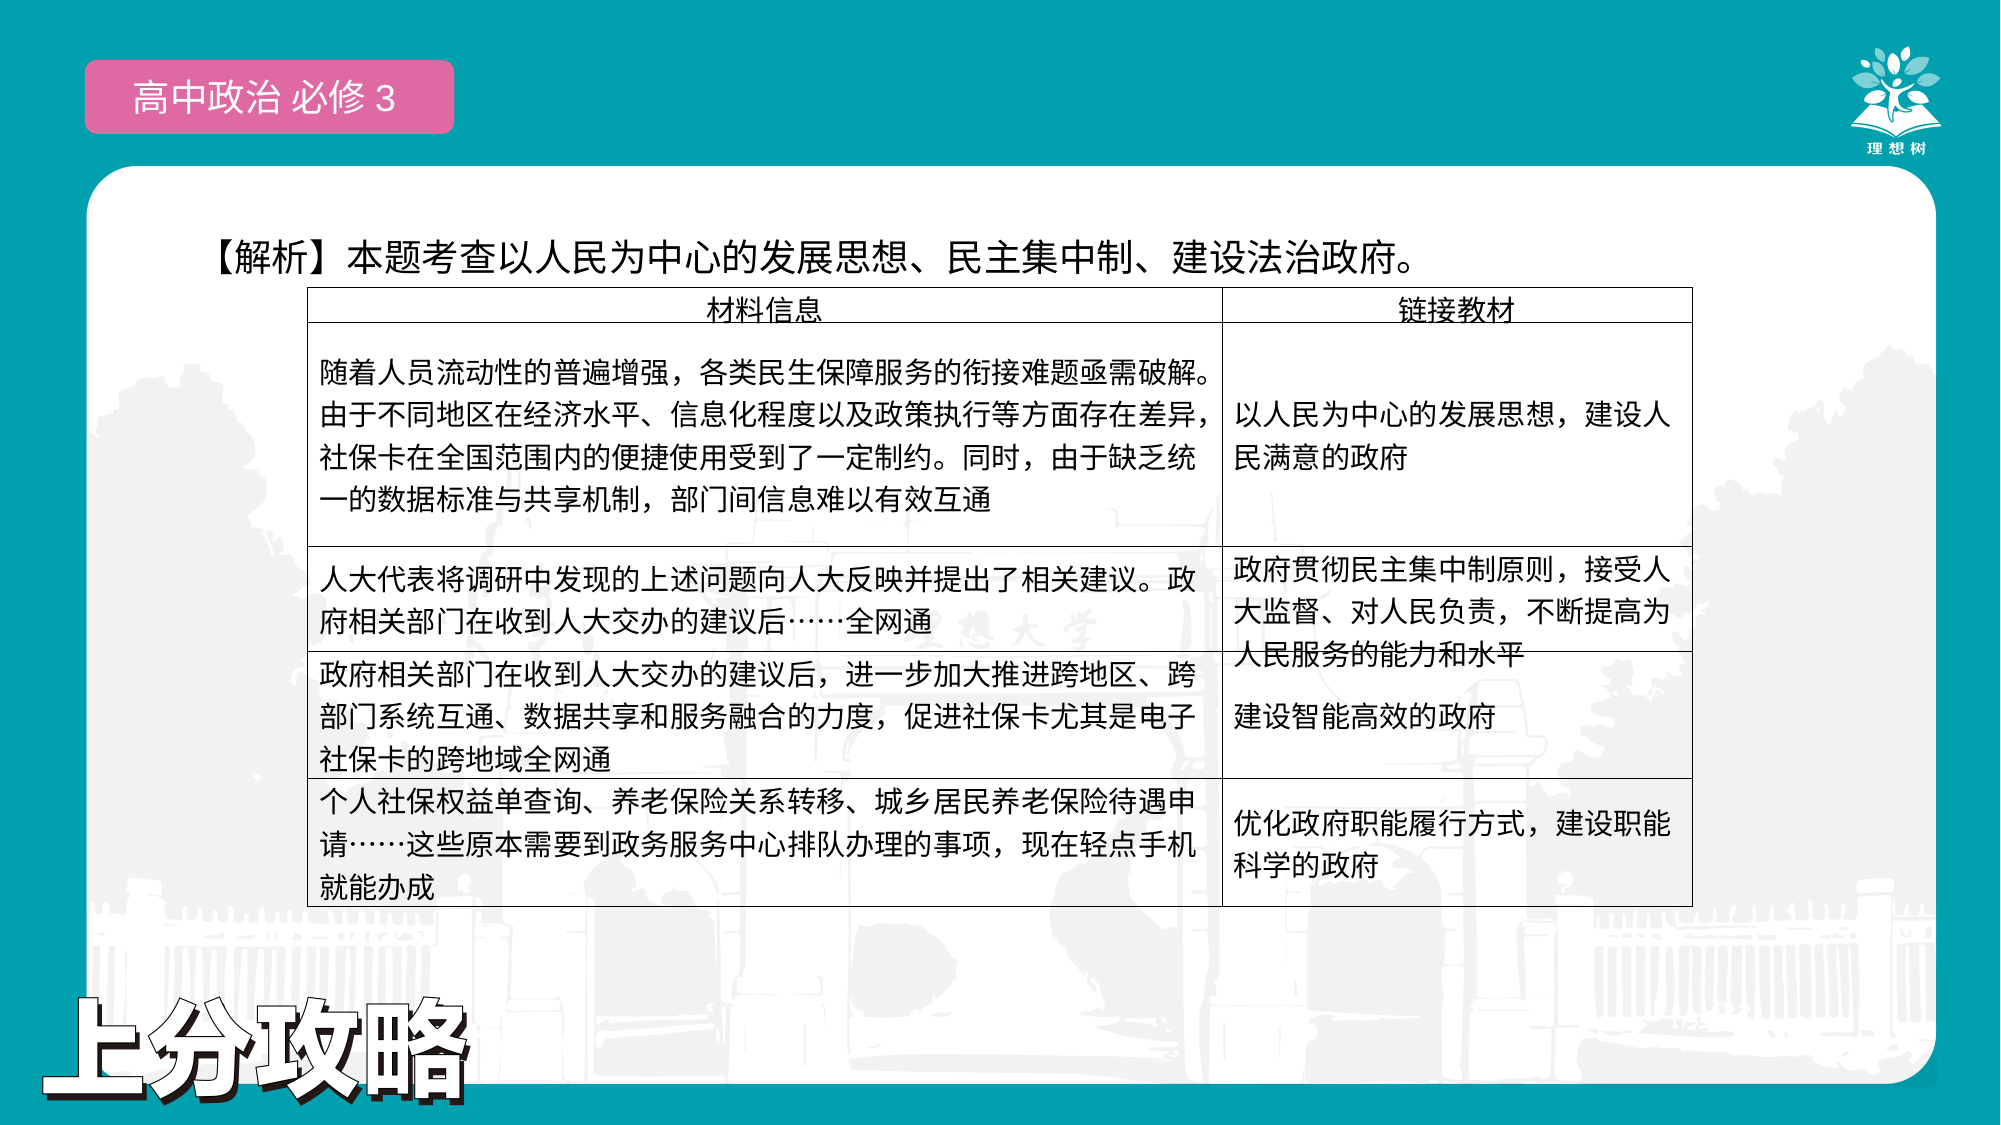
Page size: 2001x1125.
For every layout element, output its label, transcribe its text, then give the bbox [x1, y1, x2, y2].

table_header 链接教材 [1223, 288, 1692, 322]
table_cell 政府相关部门在收到人大交办的建议后，进一步加大推进跨地区、跨部门系统互通、数据共享和服务融合的力度，促进社保卡尤其是电子社保卡的跨地域全网通 [308, 652, 1222, 778]
table_cell 以人民为中心的发展思想，建设人民满意的政府 [1223, 323, 1692, 546]
table_cell 优化政府职能履行方式，建设职能科学的政府 [1223, 779, 1692, 906]
table_cell 个人社保权益单查询、养老保险关系转移、城乡居民养老保险待遇申请……这些原本需要到政务服务中心排队办理的事项，现在轻点手机就能办成 [308, 779, 1222, 906]
table_cell 随着人员流动性的普遍增强，各类民生保障服务的衔接难题亟需破解。由于不同地区在经济水平、信息化程度以及政策执行等方面存在差异，社保卡在全国范围内的便捷使用受到了一定制约。同时，由于缺乏统一的数据标准与共享机制，部门间信息难以有效互通 [308, 323, 1222, 546]
table_header 材料信息 [308, 288, 1222, 322]
table_cell 人大代表将调研中发现的上述问题向人大反映并提出了相关建议。政府相关部门在收到人大交办的建议后……全网通 [308, 547, 1222, 651]
table_cell 政府贯彻民主集中制原则，接受人大监督、对人民负责，不断提高为人民服务的能力和水平 [1223, 547, 1692, 651]
picture [0, 0, 2001, 1125]
table_cell 建设智能高效的政府 [1223, 652, 1692, 778]
text_box 【解析】本题考查以人民为中心的发展思想、民主集中制、建设法治政府。 [181, 217, 1831, 286]
text_box 高中政治 必修3 [83, 58, 456, 135]
